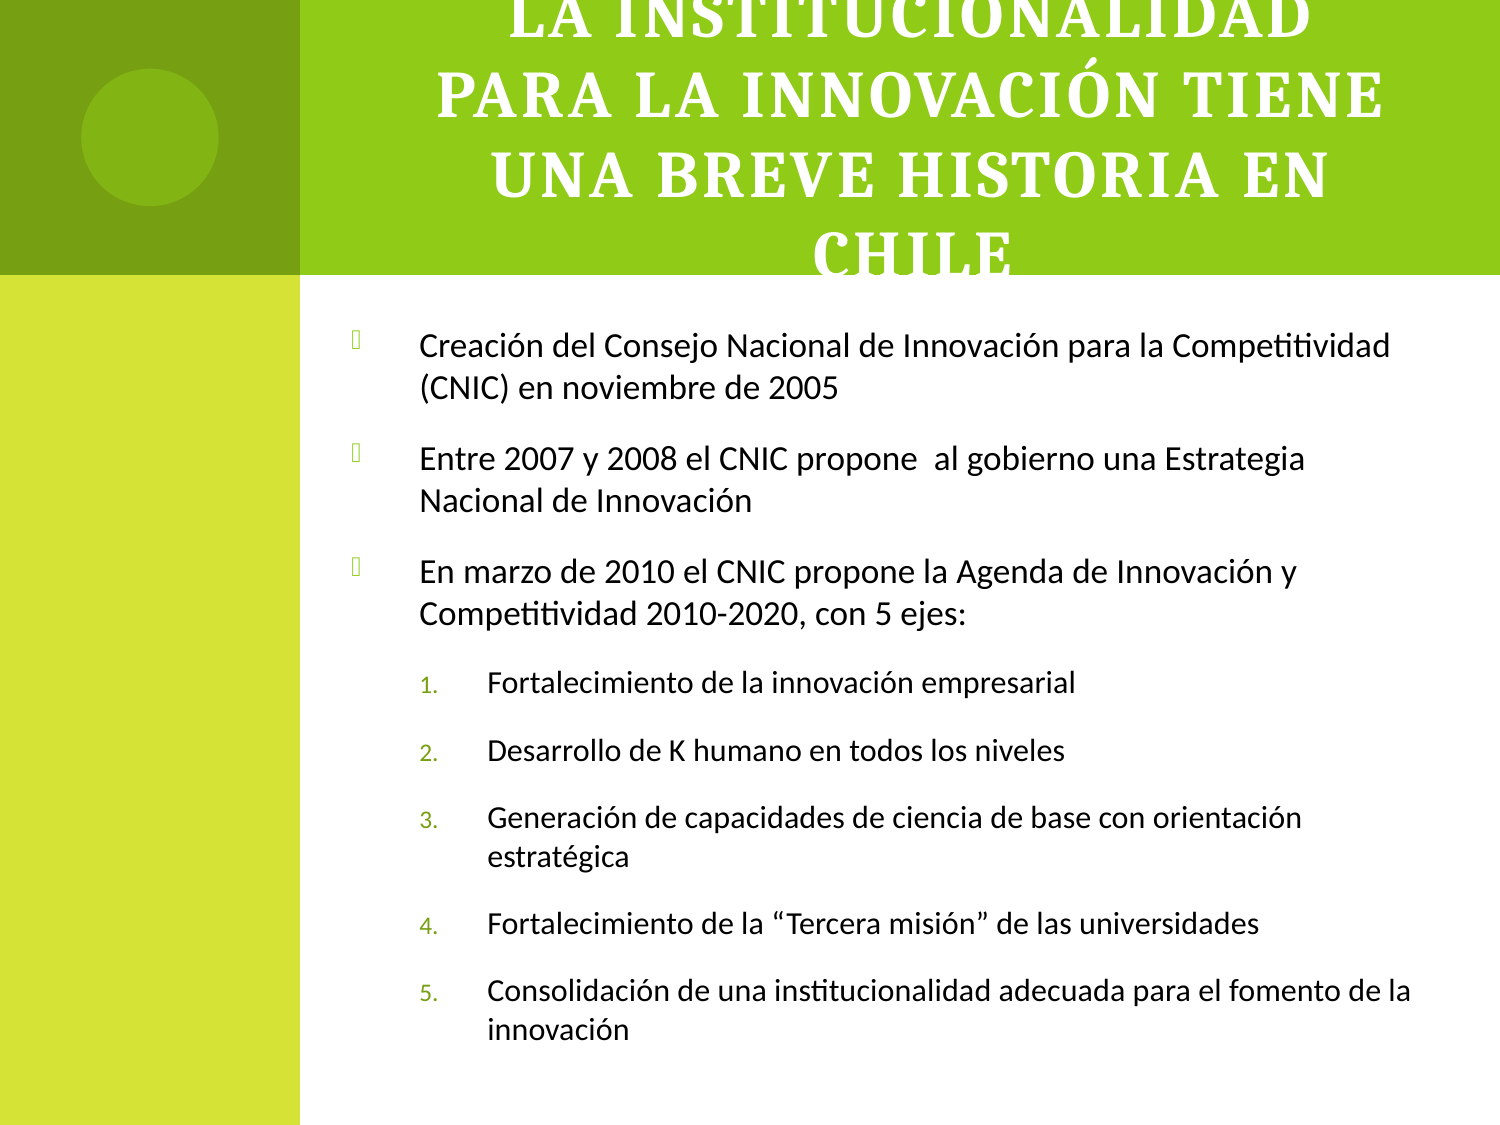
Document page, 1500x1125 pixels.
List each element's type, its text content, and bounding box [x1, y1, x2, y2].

title La institucionalidad para la innovación tiene una breve historia en Chile [399, 37, 1425, 225]
list Creación del Consejo Nacional de Innovación para la Competitividad (CNIC) en noviembre de 2005 Entre 2007 y 2008 el CNIC propone al gobierno una Estrategia Nacional de Innovación En marzo de 2010 el CNIC propone la Agenda de Innovación y Competitividad 2010-2020, con 5 ejes: Fortalecimiento de la innovación empresarial Desarrollo de K humano en todos los niveles Generación de capacidades de ciencia de base con orientación estratégica Fortalecimiento de la “Tercera misión” de las universidades Consolidación de una institucionalidad adecuada para el fomento de la innovación [336, 314, 1447, 1059]
